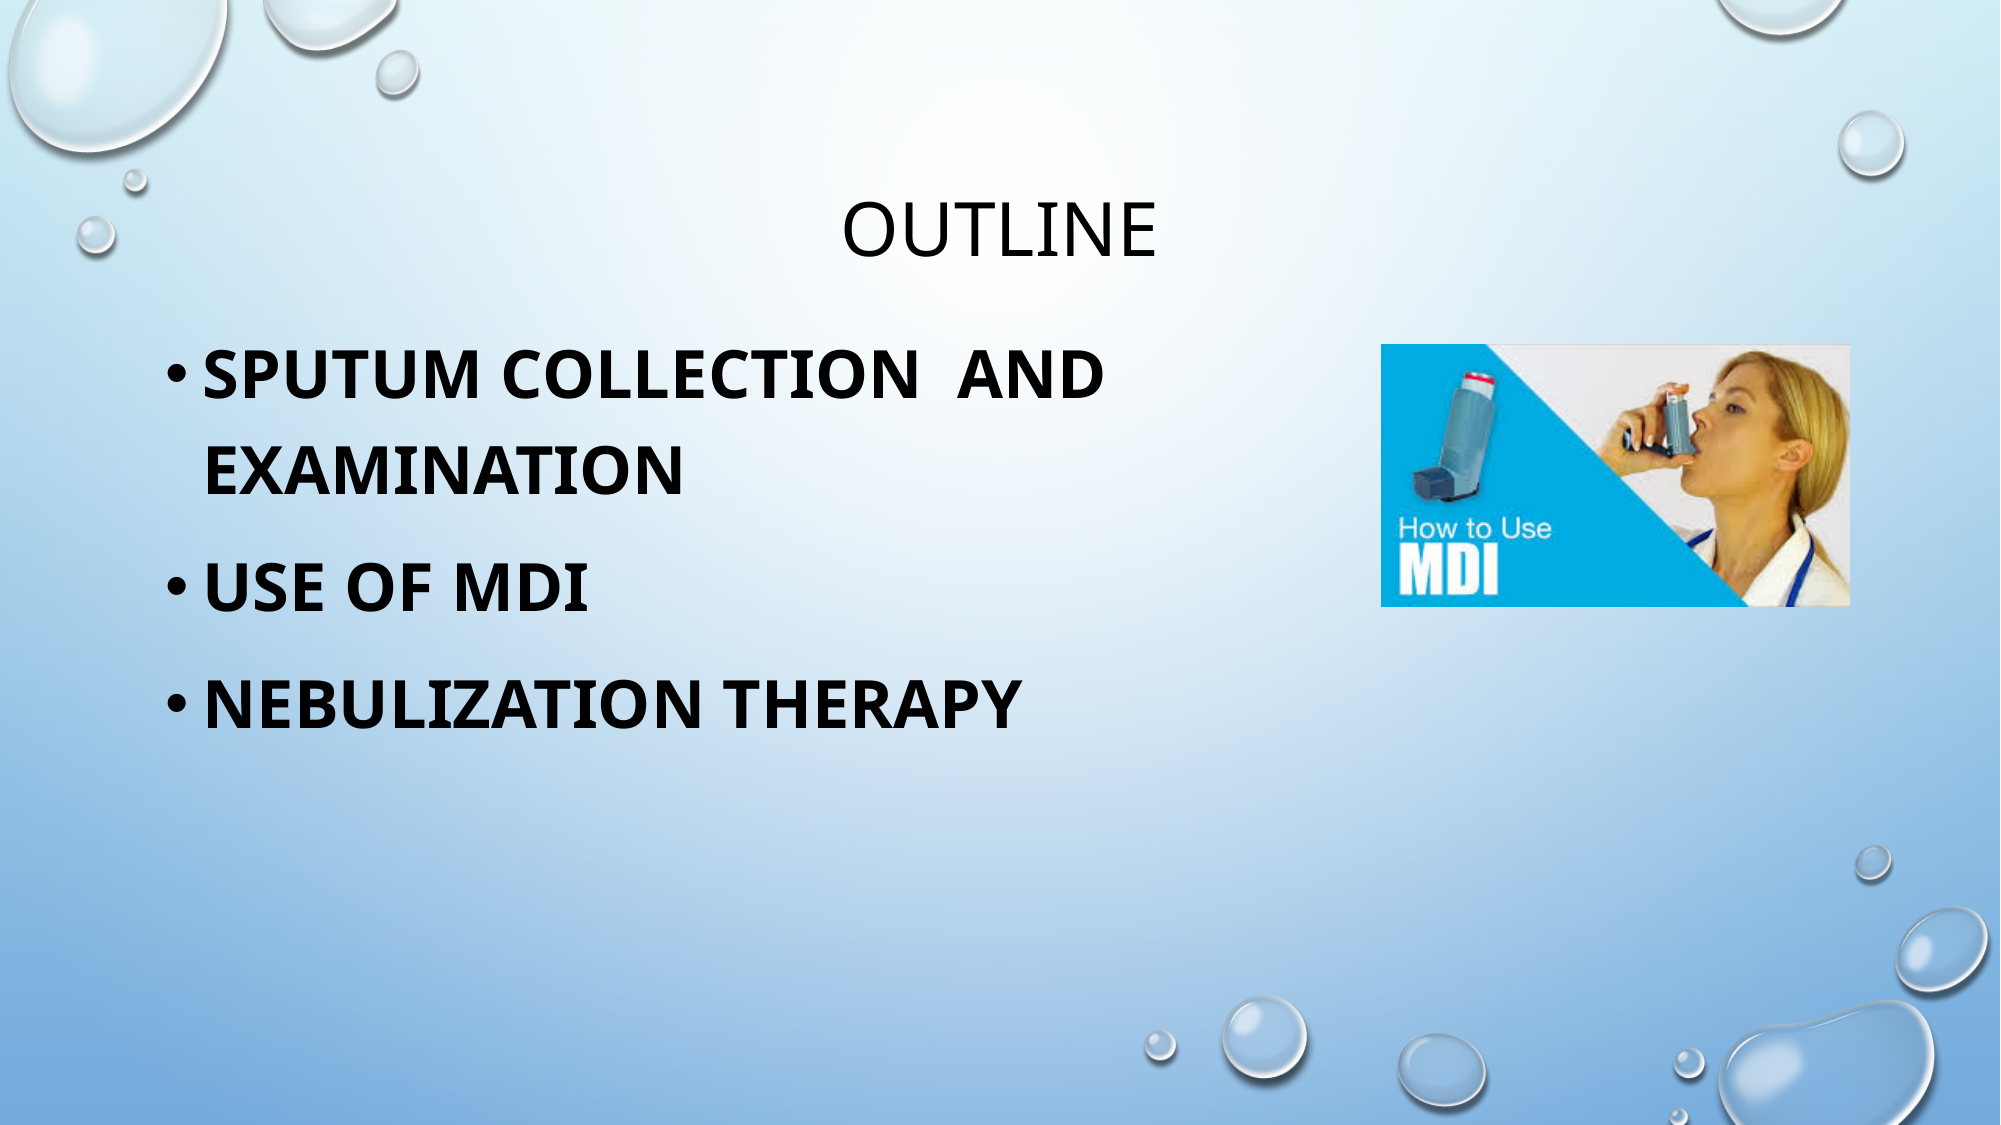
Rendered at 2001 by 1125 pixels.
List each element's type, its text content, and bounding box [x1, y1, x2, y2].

title OUTLINE [150, 101, 1850, 364]
picture [0, 0, 2000, 1125]
list Sputum collection and Examination Use of MDI Nebulization therapy [150, 308, 1194, 950]
